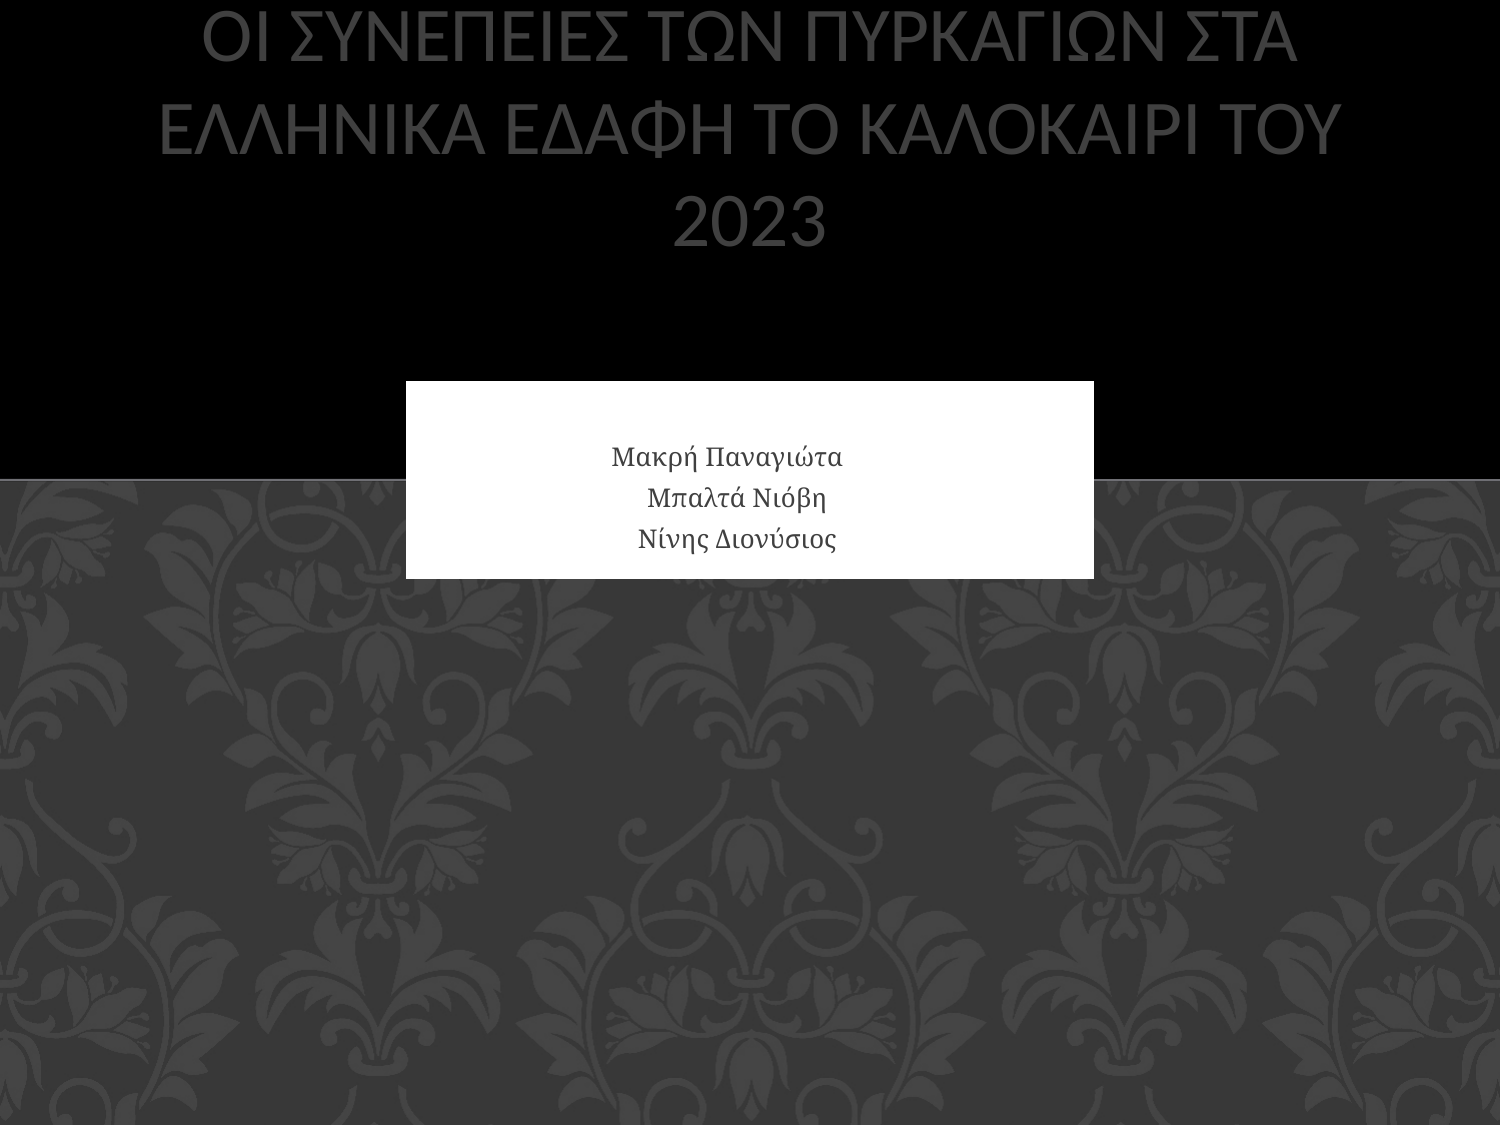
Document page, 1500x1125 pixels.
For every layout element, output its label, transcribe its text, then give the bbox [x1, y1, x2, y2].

subtitle Μακρή Παναγιώτα Μπαλτά Νιόβη Νίνης Διονύσιος [437, 399, 1038, 563]
title Οι συνέπειεΣ των πυρκαγιών στα ελληνικά εδάφη το καλοκαίρι του 2023 [69, 0, 1431, 269]
